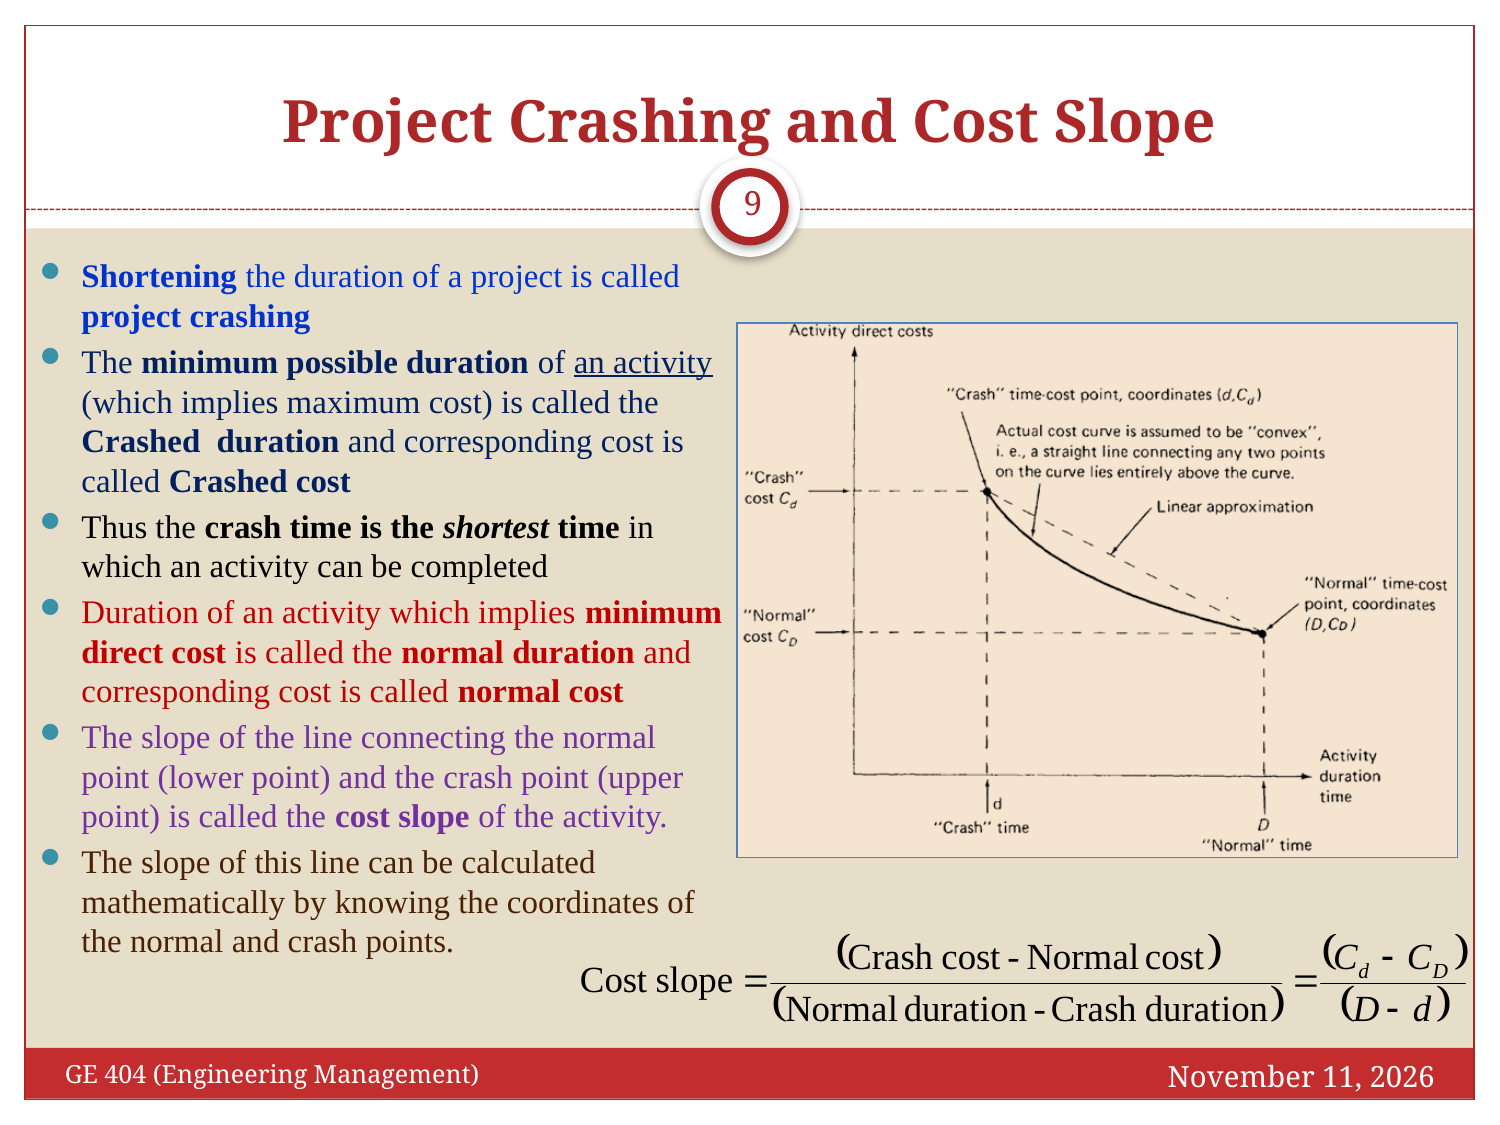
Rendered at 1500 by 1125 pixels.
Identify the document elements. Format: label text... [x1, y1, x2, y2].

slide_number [950, 1050, 1450, 1111]
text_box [574, 934, 1474, 1037]
footer GE 404 (Engineering Management) [50, 1051, 638, 1112]
list Shortening the duration of a project is called project crashing The minimum possible duration of an activity (which implies maximum cost) is called the Crashed duration and corresponding cost is called Crashed cost Thus the crash time is the shortest time in which an activity can be completed Duration of an activity which implies minimum direct cost is called the normal duration and corresponding cost is called normal cost The slope of the line connecting the normal point (lower point) and the crash point (upper point) is called the cost slope of the activity. The slope of this line can be calculated mathematically by knowing the coordinates of the normal and crash points. [24, 247, 738, 998]
title Project Crashing and Cost Slope [49, 37, 1450, 162]
slide_number 9 [715, 168, 791, 241]
picture [737, 323, 1457, 857]
